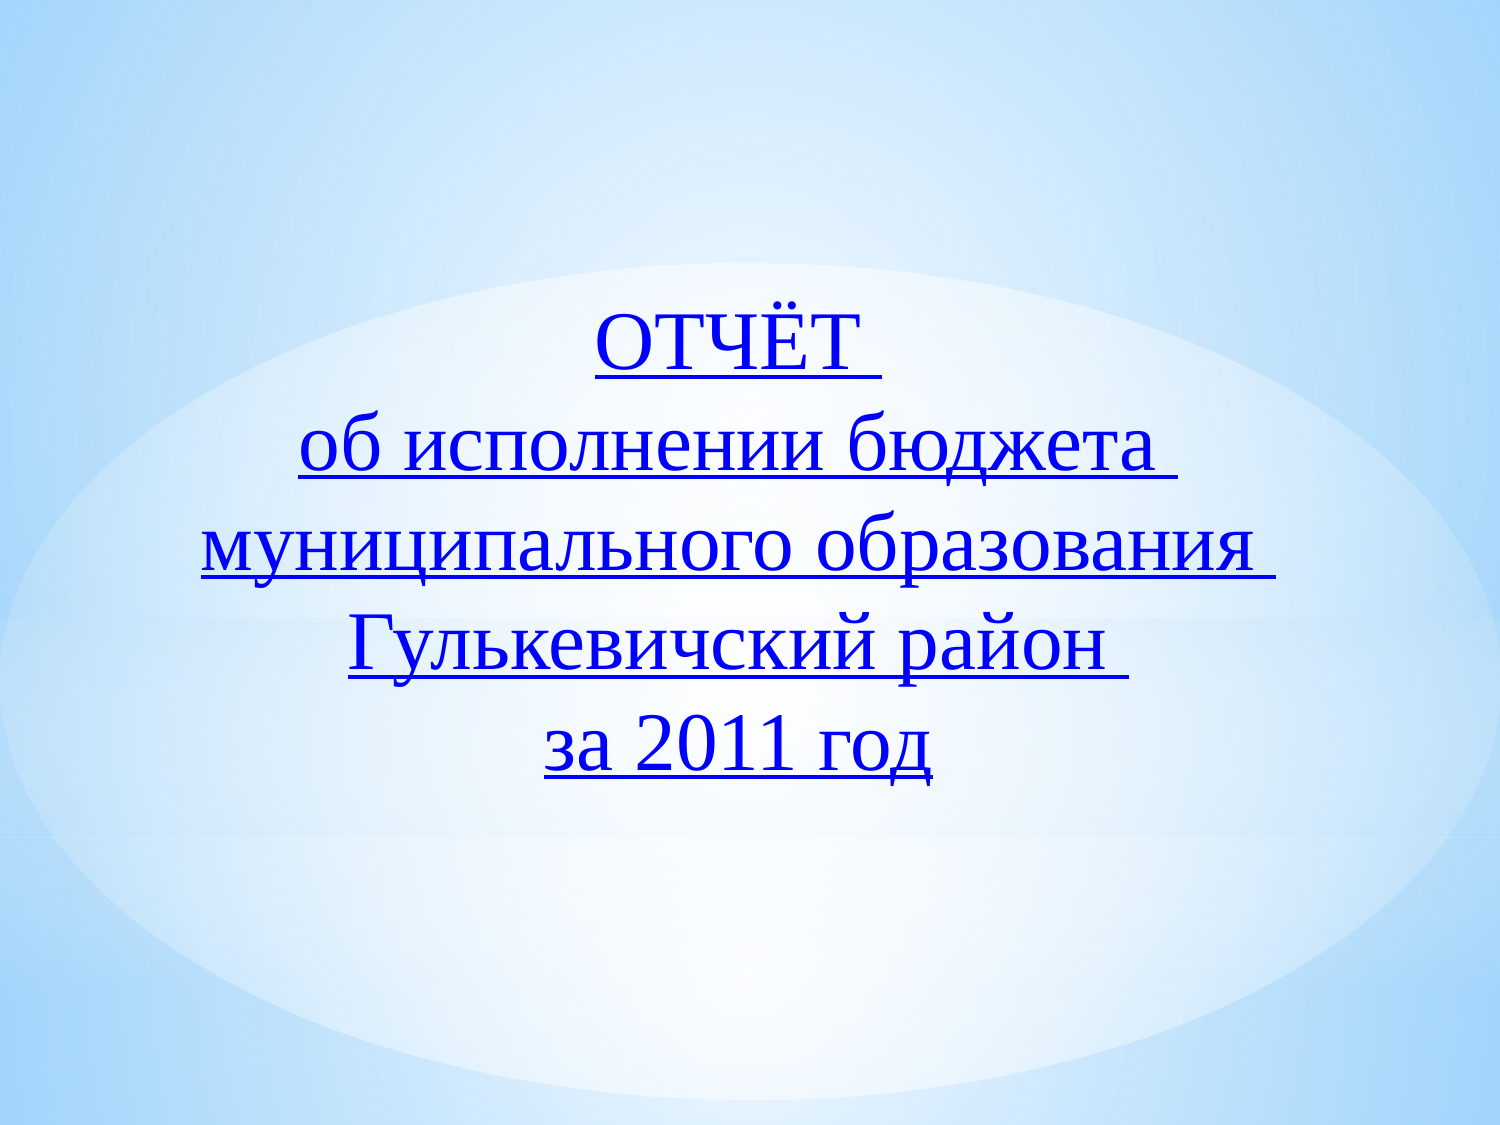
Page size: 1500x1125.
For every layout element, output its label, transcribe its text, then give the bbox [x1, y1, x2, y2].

text_box ОТЧЁТ об исполнении бюджета муниципального образования Гулькевичский район за 2011 год [17, 184, 1459, 984]
